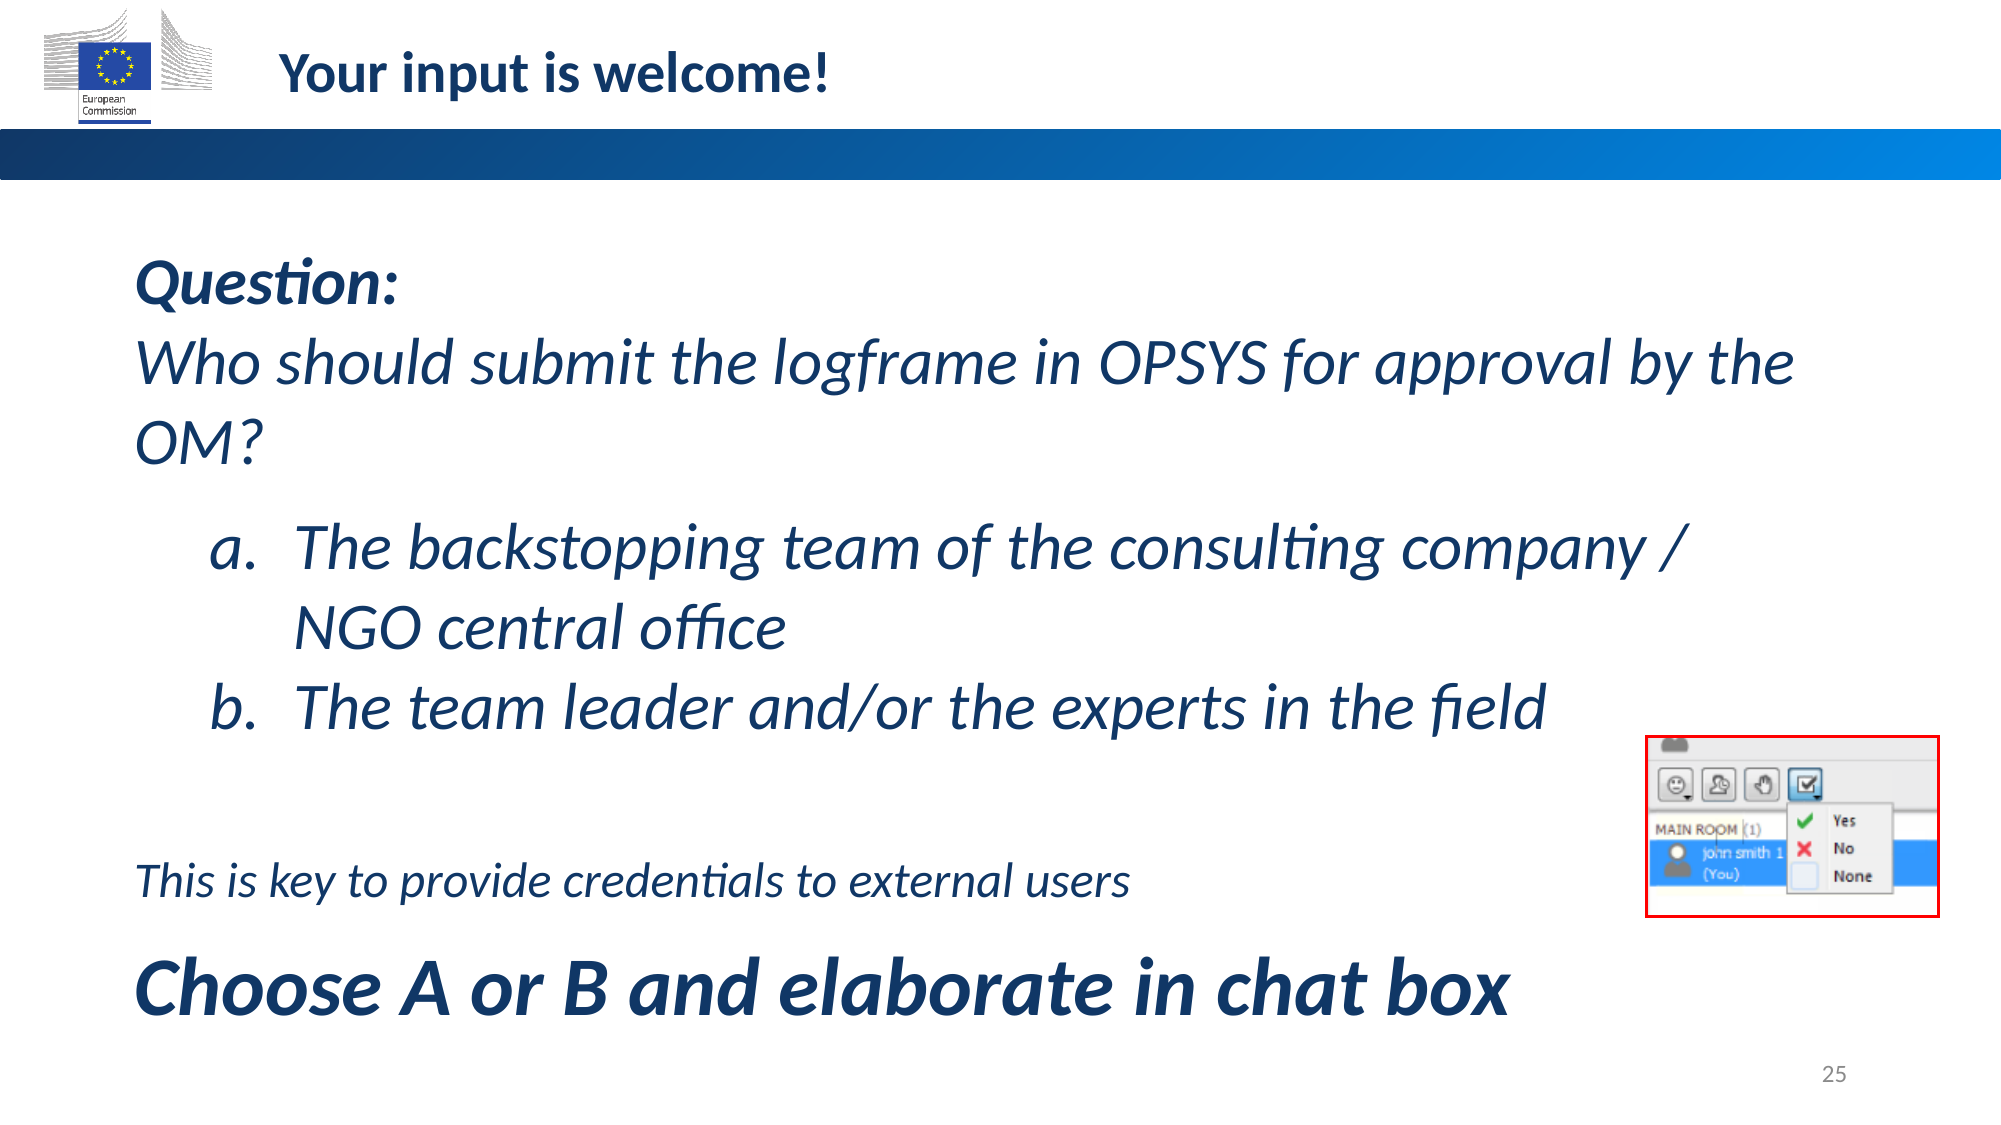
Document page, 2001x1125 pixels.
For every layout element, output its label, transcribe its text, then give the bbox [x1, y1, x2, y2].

text_box Your input is welcome! [264, 27, 1690, 112]
picture [44, 8, 212, 124]
picture [1647, 738, 1937, 915]
text_box Question: Who should submit the logframe in OPSYS for approval by the OM? The backstopping team of the consulting company / NGO central office The team leader and/or the experts in the field This is key to provide credentials to external users Choose A or B and elaborate in chat box [119, 230, 1834, 1040]
slide_number 25 [1412, 1042, 1863, 1103]
